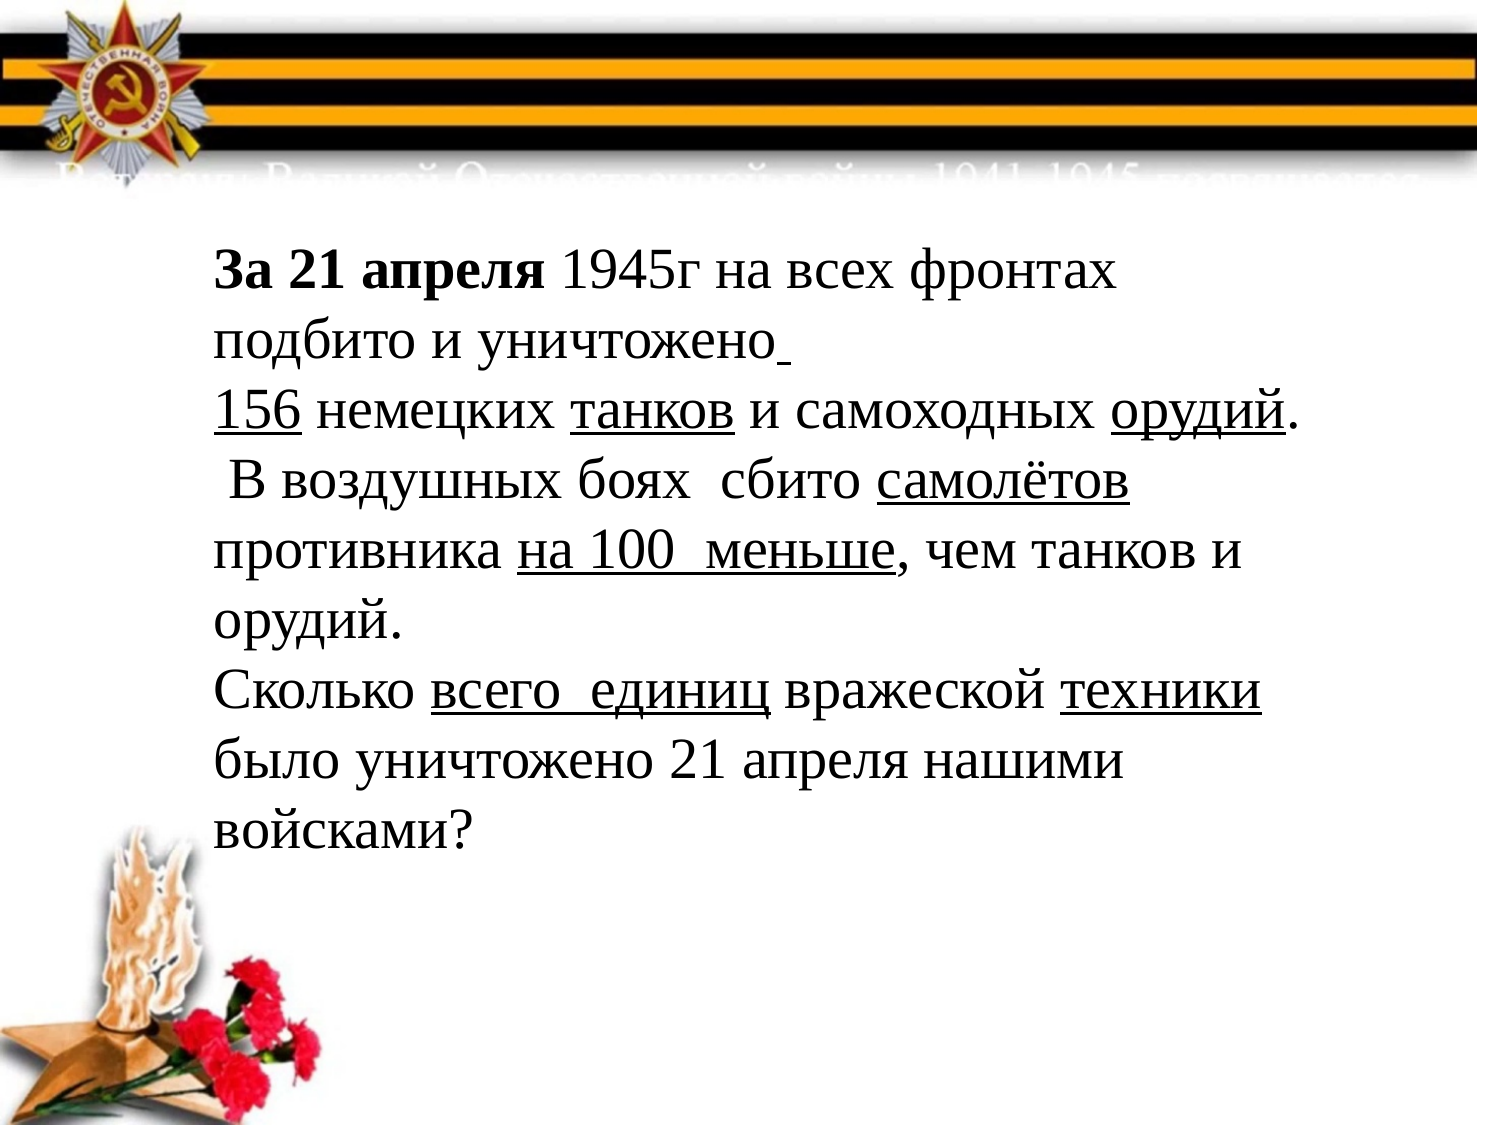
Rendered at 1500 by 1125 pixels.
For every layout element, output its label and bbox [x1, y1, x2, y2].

list [0, 0, 1477, 1125]
